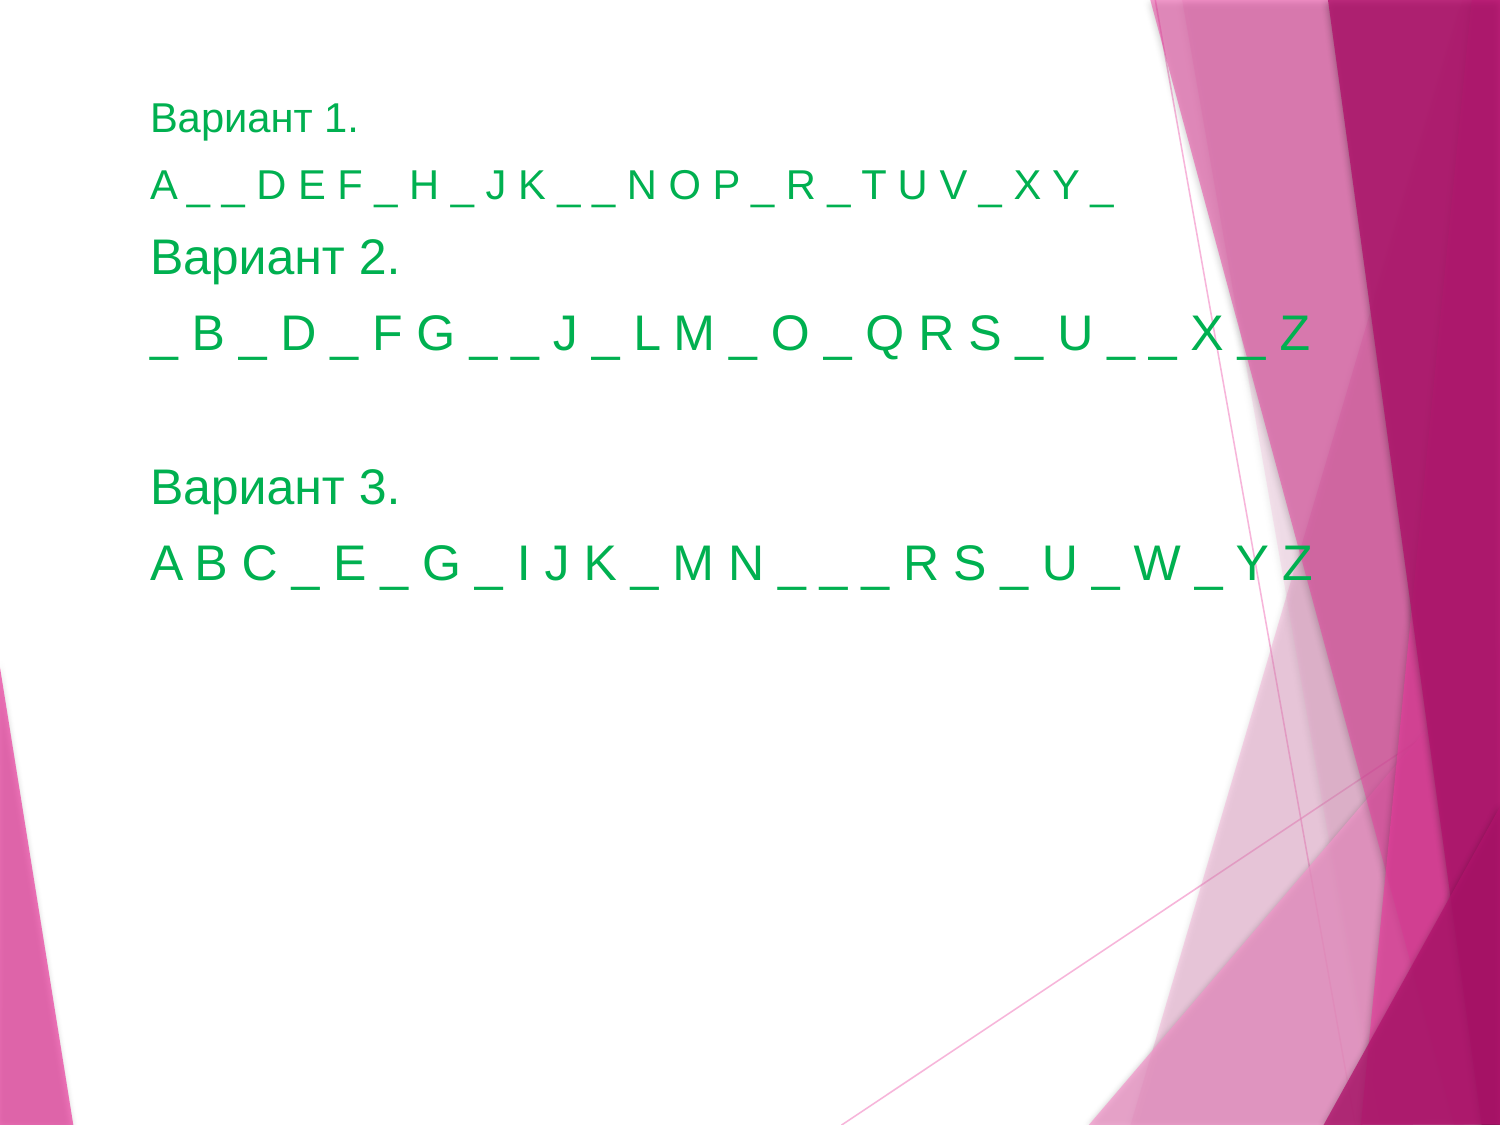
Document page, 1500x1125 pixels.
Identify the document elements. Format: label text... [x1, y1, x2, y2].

list Вариант 1. A _ _ D E F _ H _ J K _ _ N O P _ R _ T U V _ X Y _ Вариант 2. _ B _ D _ F G _ _ J _ L M _ O _ Q R S _ U _ _ X _ Z Вариант 3. A B C _ E _ G _ I J K _ M N _ _ _ R S _ U _ W _ Y Z [135, 83, 1369, 709]
